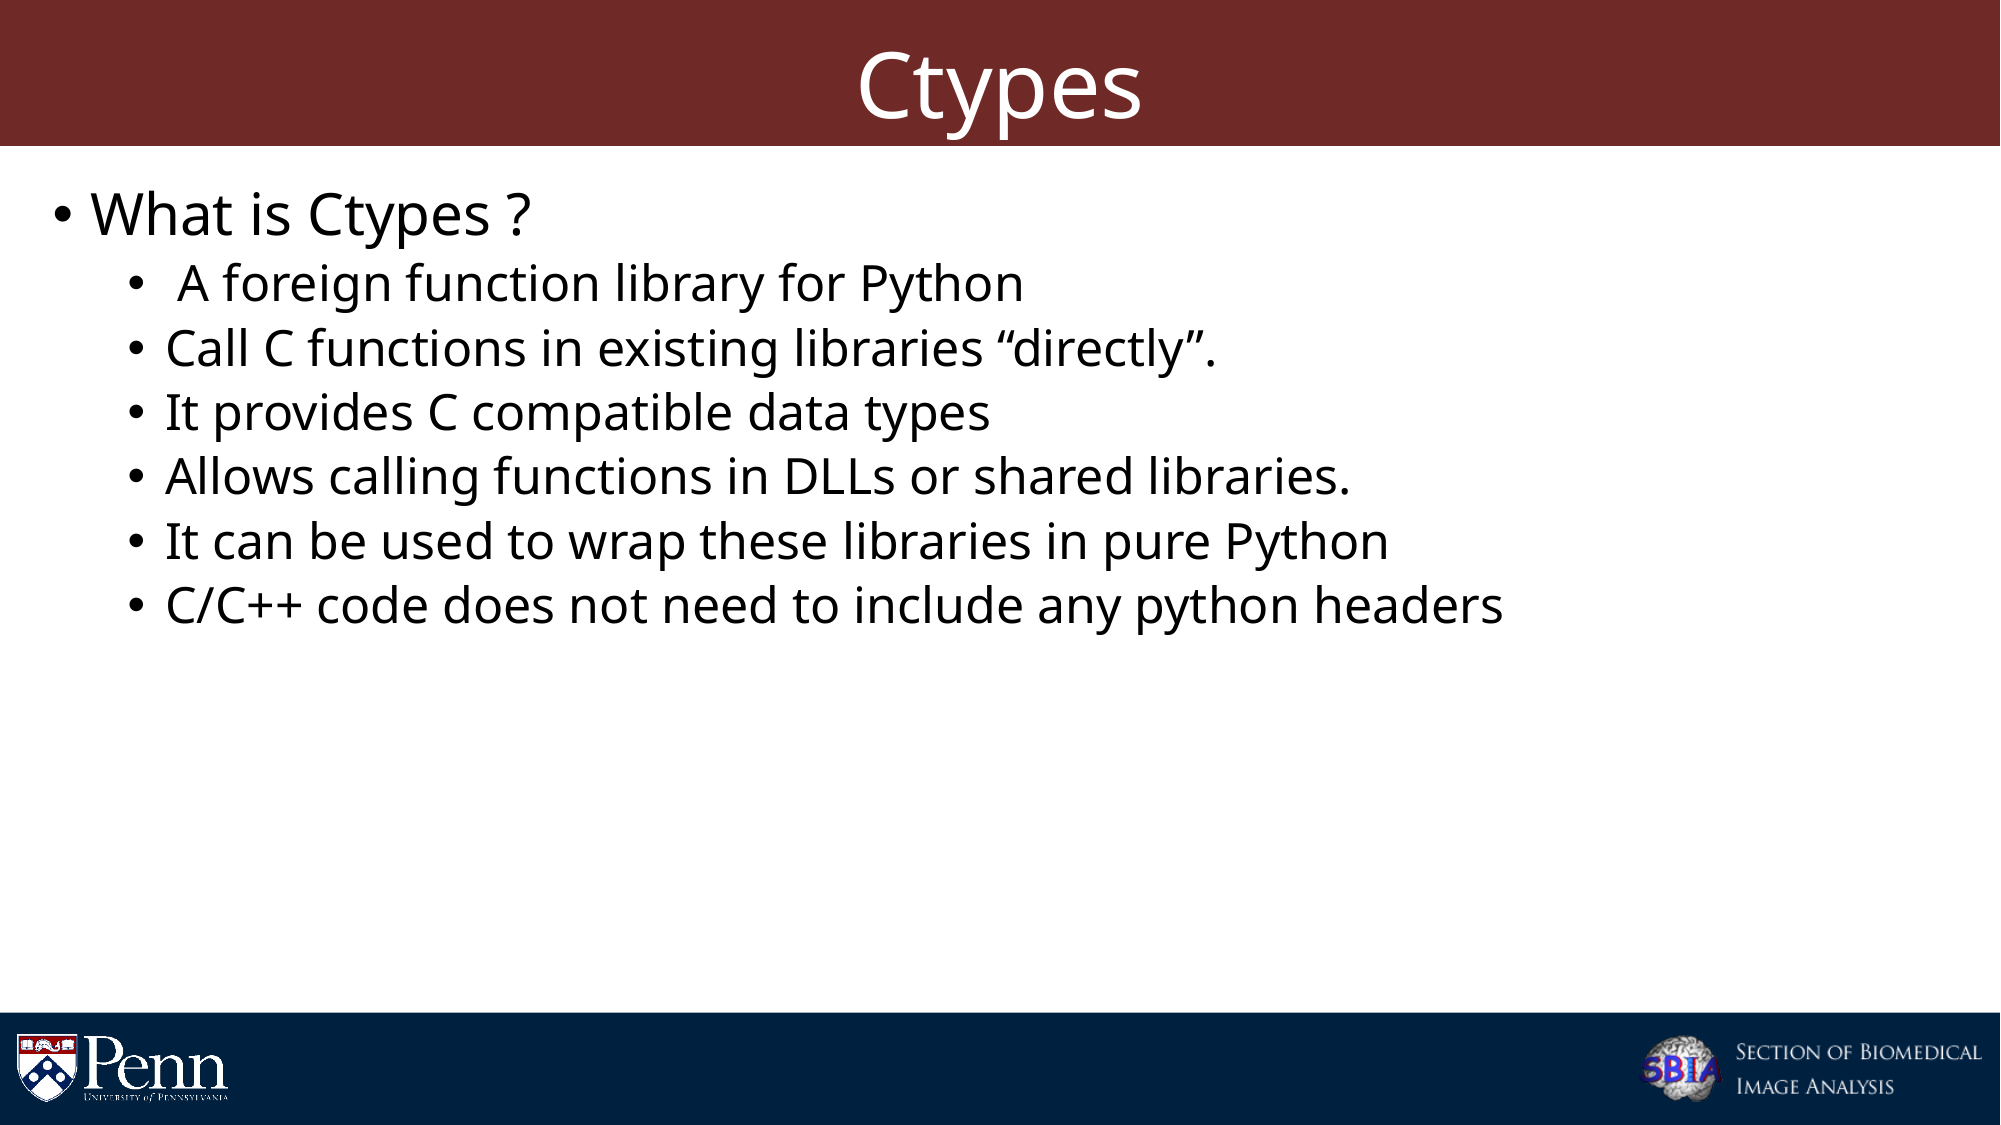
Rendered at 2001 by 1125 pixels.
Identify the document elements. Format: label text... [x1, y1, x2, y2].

list What is Ctypes ? A foreign function library for Python Call C functions in existing libraries “directly”. It provides C compatible data types Allows calling functions in DLLs or shared libraries. It can be used to wrap these libraries in pure Python C/C++ code does not need to include any python headers [37, 177, 1963, 988]
picture [1639, 1034, 1982, 1103]
picture [17, 1034, 228, 1103]
title Ctypes [37, 0, 1963, 146]
